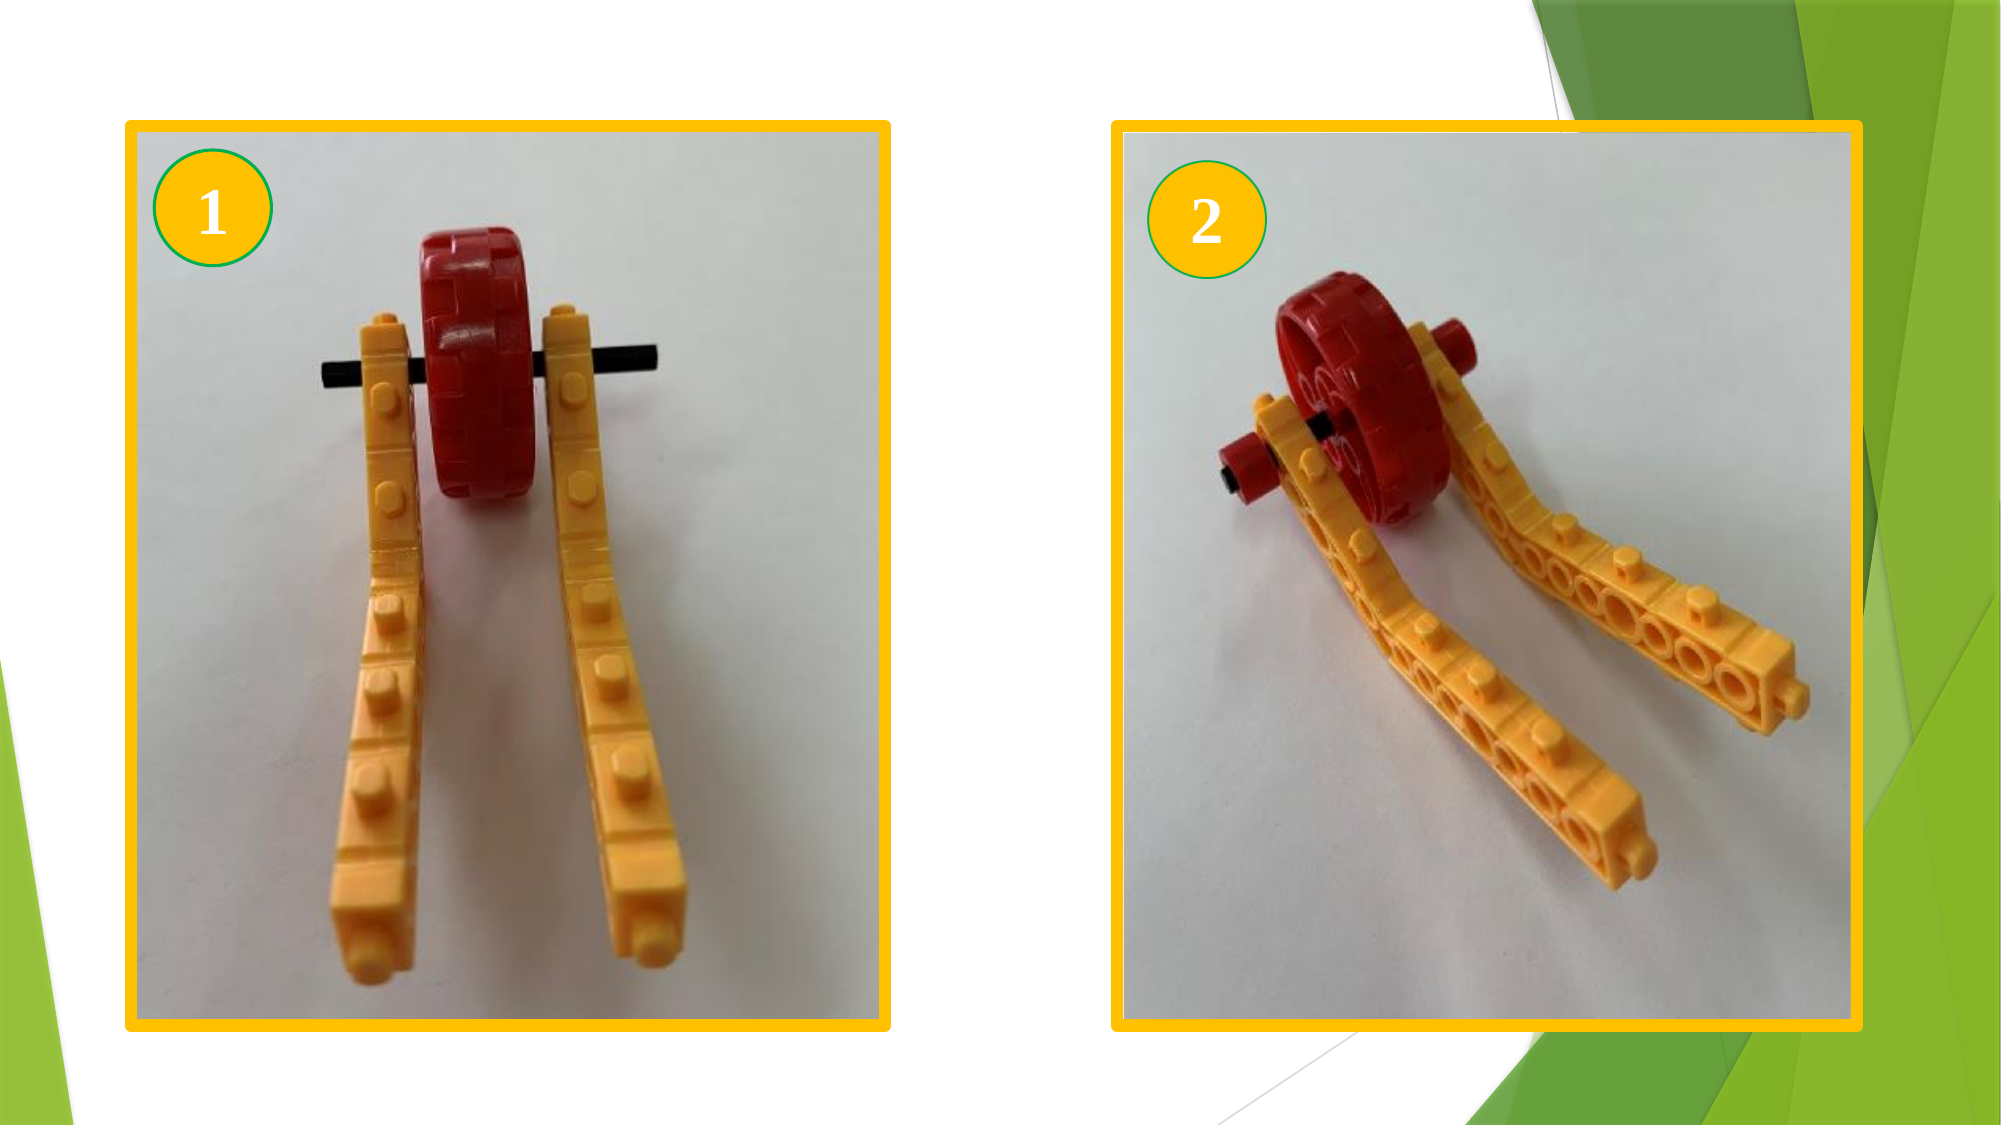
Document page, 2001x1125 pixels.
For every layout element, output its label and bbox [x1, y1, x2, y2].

list [136, 131, 880, 1020]
picture [1042, 133, 1931, 1019]
